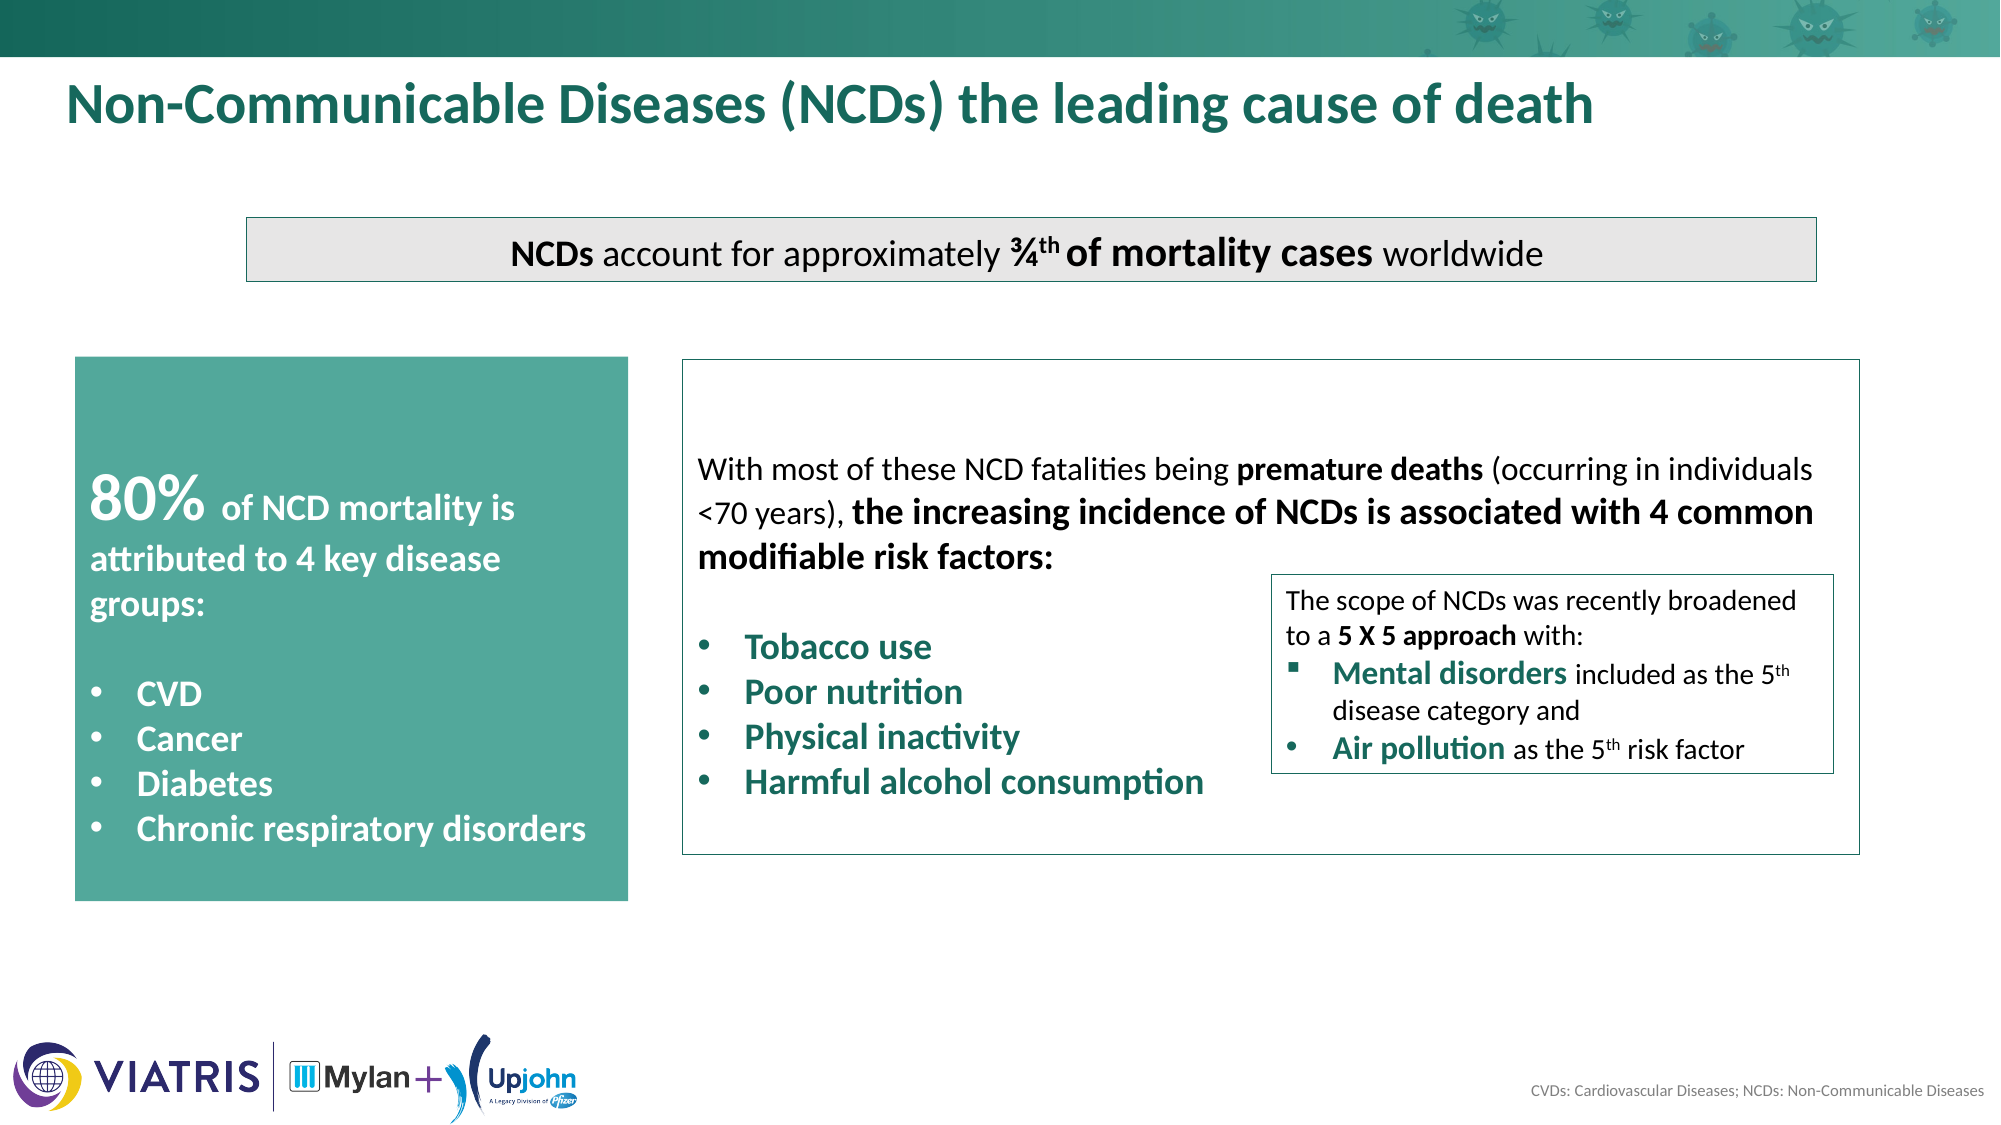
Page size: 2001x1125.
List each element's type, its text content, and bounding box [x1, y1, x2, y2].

text_box The scope of NCDs was recently broadened to a 5 X 5 approach with: Mental disorders included as the 5th disease category and Air pollution as the 5th risk factor [1271, 574, 1834, 774]
picture [0, 0, 2000, 1125]
text_box CVDs: Cardiovascular Diseases; NCDs: Non-Communicable Diseases [1505, 1072, 2000, 1107]
text_box With most of these NCD fatalities being premature deaths (occurring in individuals <70 years), the increasing incidence of NCDs is associated with 4 common modifiable risk factors: Tobacco use Poor nutrition Physical inactivity Harmful alcohol consumption [682, 359, 1860, 855]
text_box Non-Communicable Diseases (NCDs) the leading cause of death [51, 57, 1625, 143]
text_box 80% of NCD mortality is attributed to 4 key disease groups: CVD Cancer Diabetes Chronic respiratory disorders [75, 356, 629, 902]
text_box NCDs account for approximately ¾th of mortality cases worldwide [246, 217, 1817, 282]
